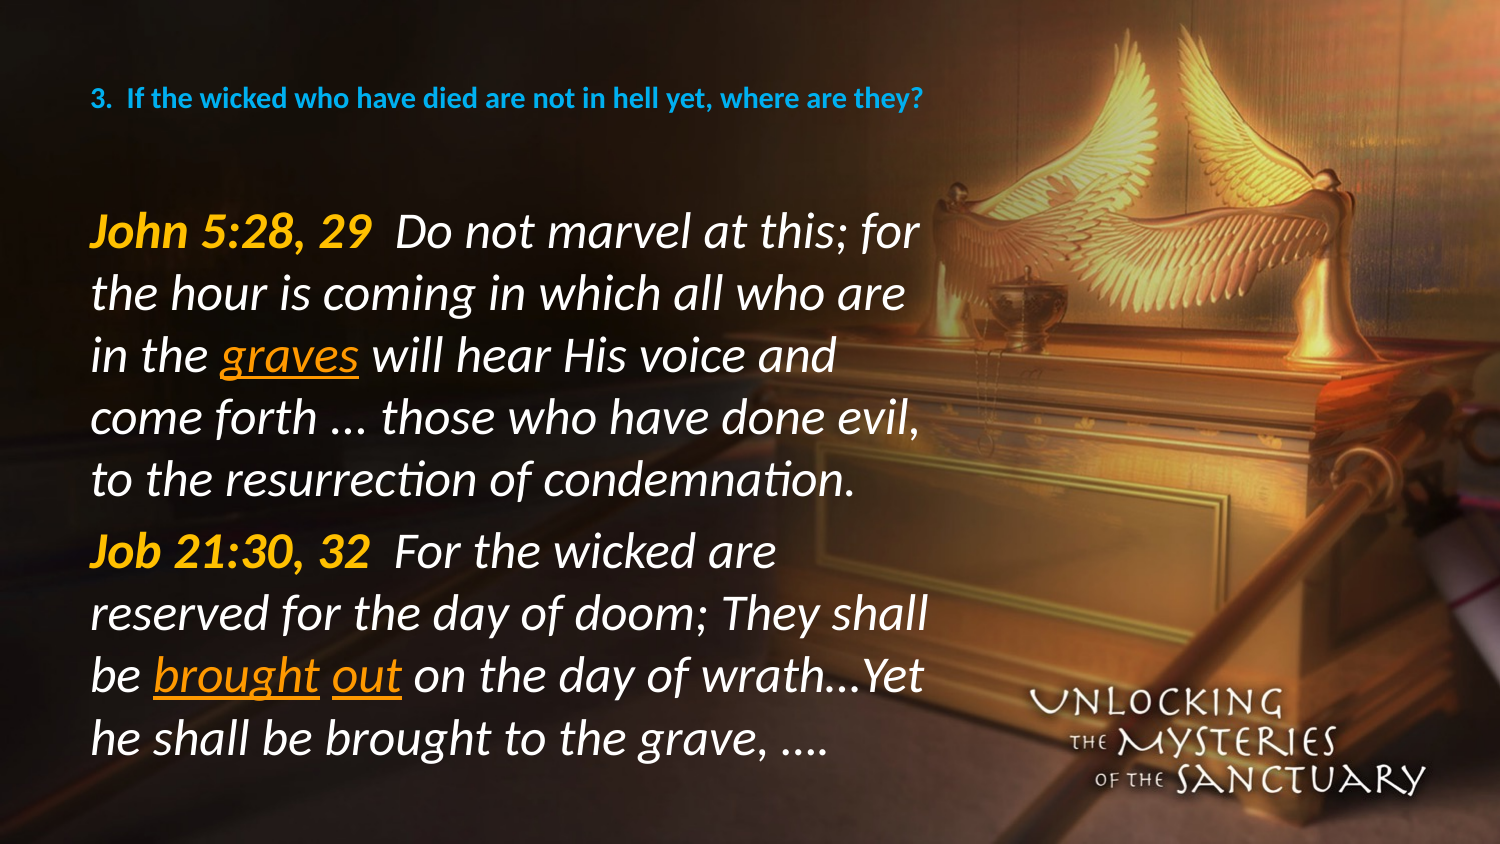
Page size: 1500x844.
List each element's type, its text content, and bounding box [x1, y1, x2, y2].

title 3. If the wicked who have died are not in hell yet, where are they? [75, 33, 1425, 175]
list John 5:28, 29 Do not marvel at this; for the hour is coming in which all who are in the graves will hear His voice and come forth ... those who have done evil, to the resurrection of condemnation. Job 21:30, 32 For the wicked are reserved for the day of doom; They shall be brought out on the day of wrath…Yet he shall be brought to the grave, …. [75, 188, 954, 835]
picture [0, 0, 1500, 844]
